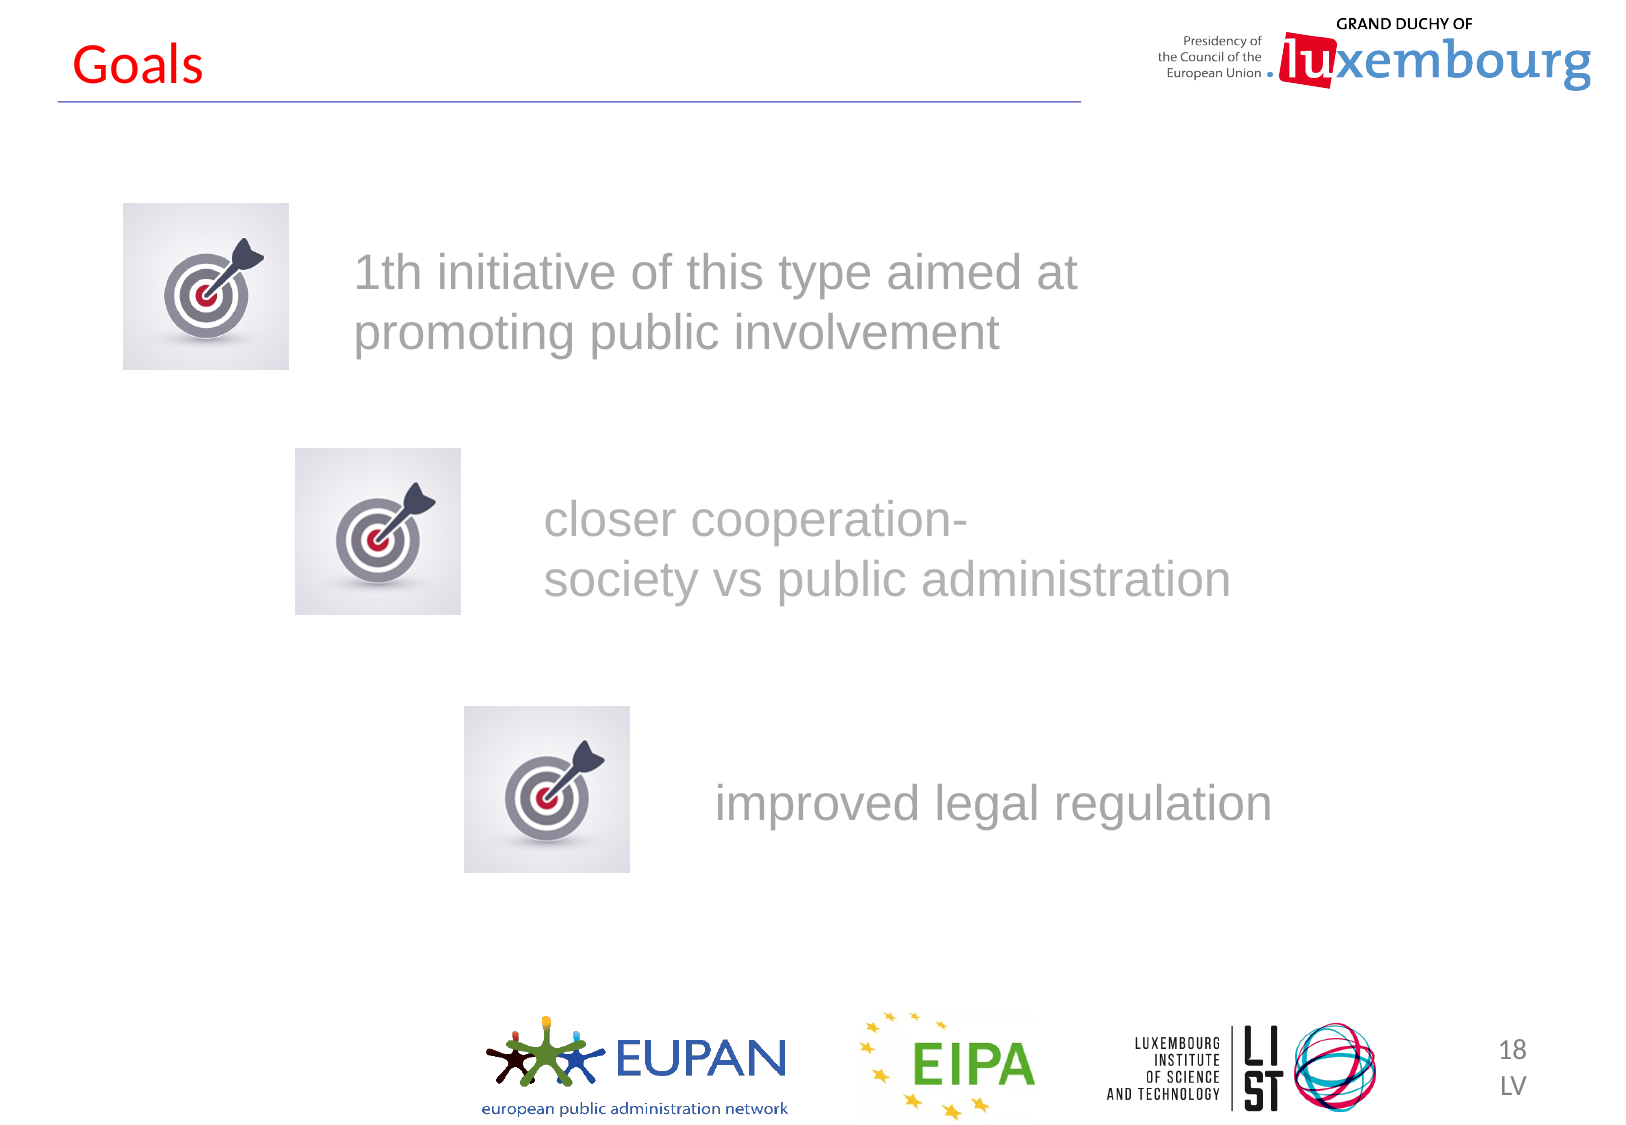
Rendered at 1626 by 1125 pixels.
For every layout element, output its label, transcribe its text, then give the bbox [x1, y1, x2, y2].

text_box 1th initiative of this type aimed at promoting public involvement [338, 231, 1119, 367]
picture [295, 448, 462, 616]
picture [1107, 1023, 1376, 1112]
text_box closer cooperation- society vs public administration [528, 478, 1342, 614]
title Goals [57, 19, 1146, 102]
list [122, 203, 289, 370]
text_box improved legal regulation [700, 763, 1539, 838]
slide_number 18 LV [1426, 1023, 1543, 1107]
picture [1158, 18, 1591, 91]
picture [482, 1016, 788, 1117]
picture [859, 1012, 1035, 1121]
picture [464, 706, 631, 873]
